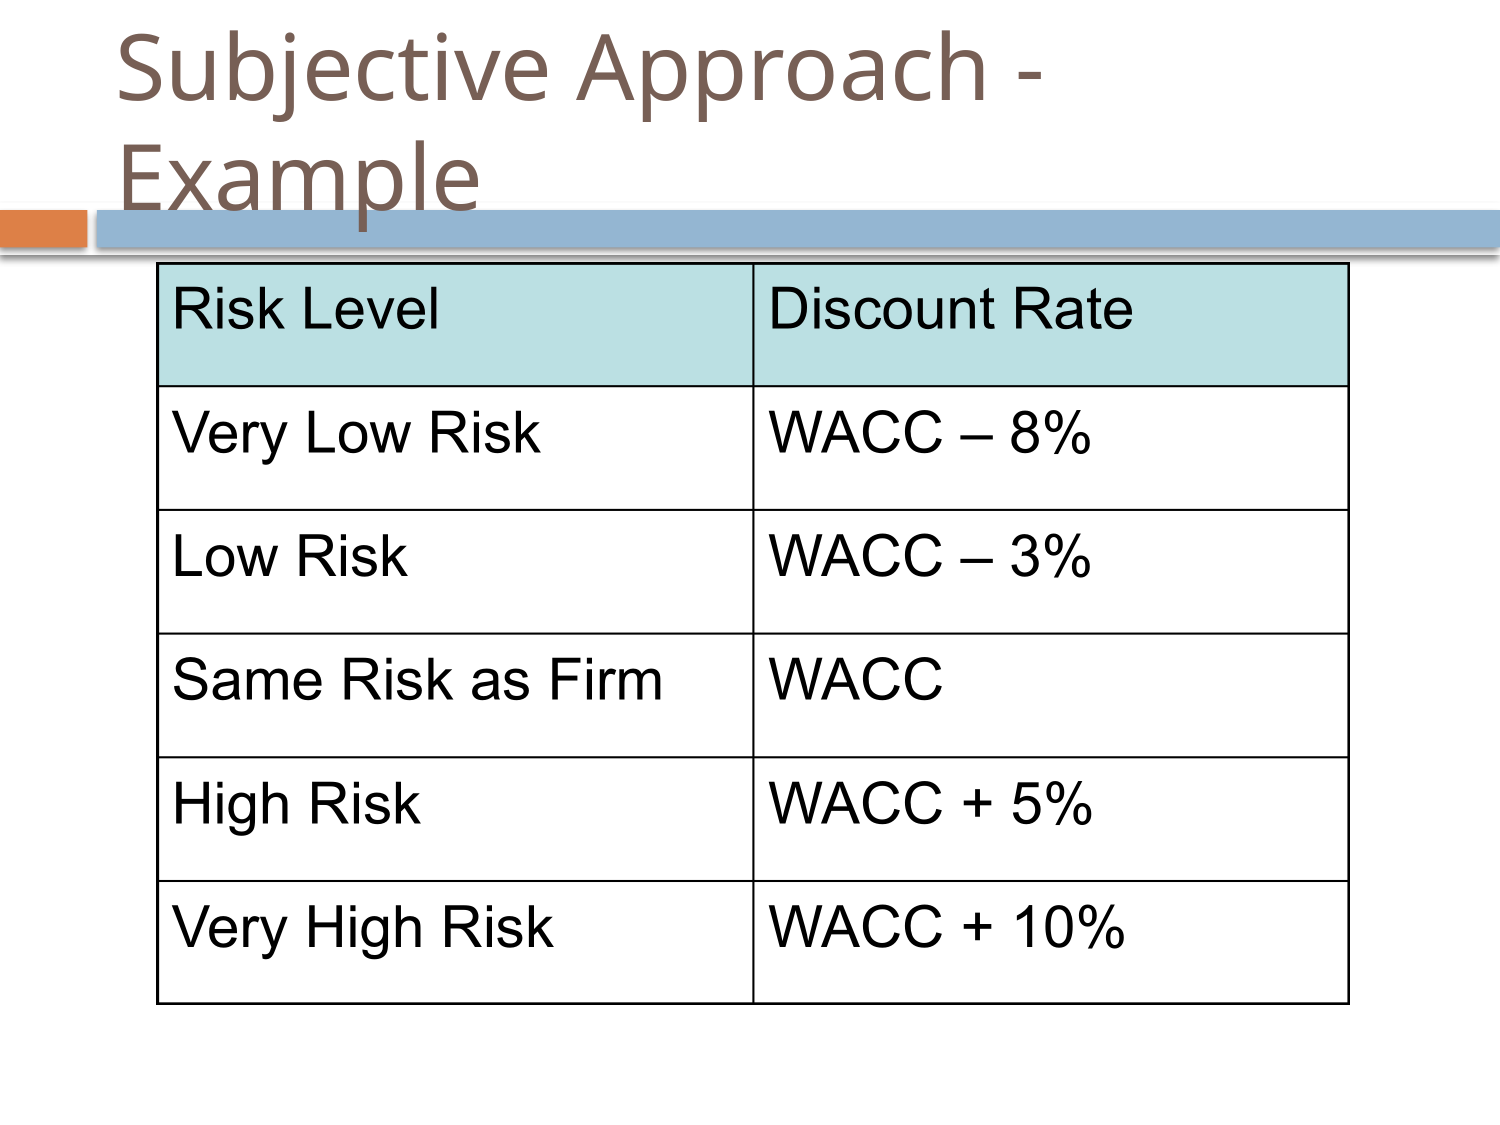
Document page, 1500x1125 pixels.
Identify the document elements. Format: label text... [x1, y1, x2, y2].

picture [155, 262, 1350, 1005]
title Subjective Approach - Example [100, 37, 1438, 200]
